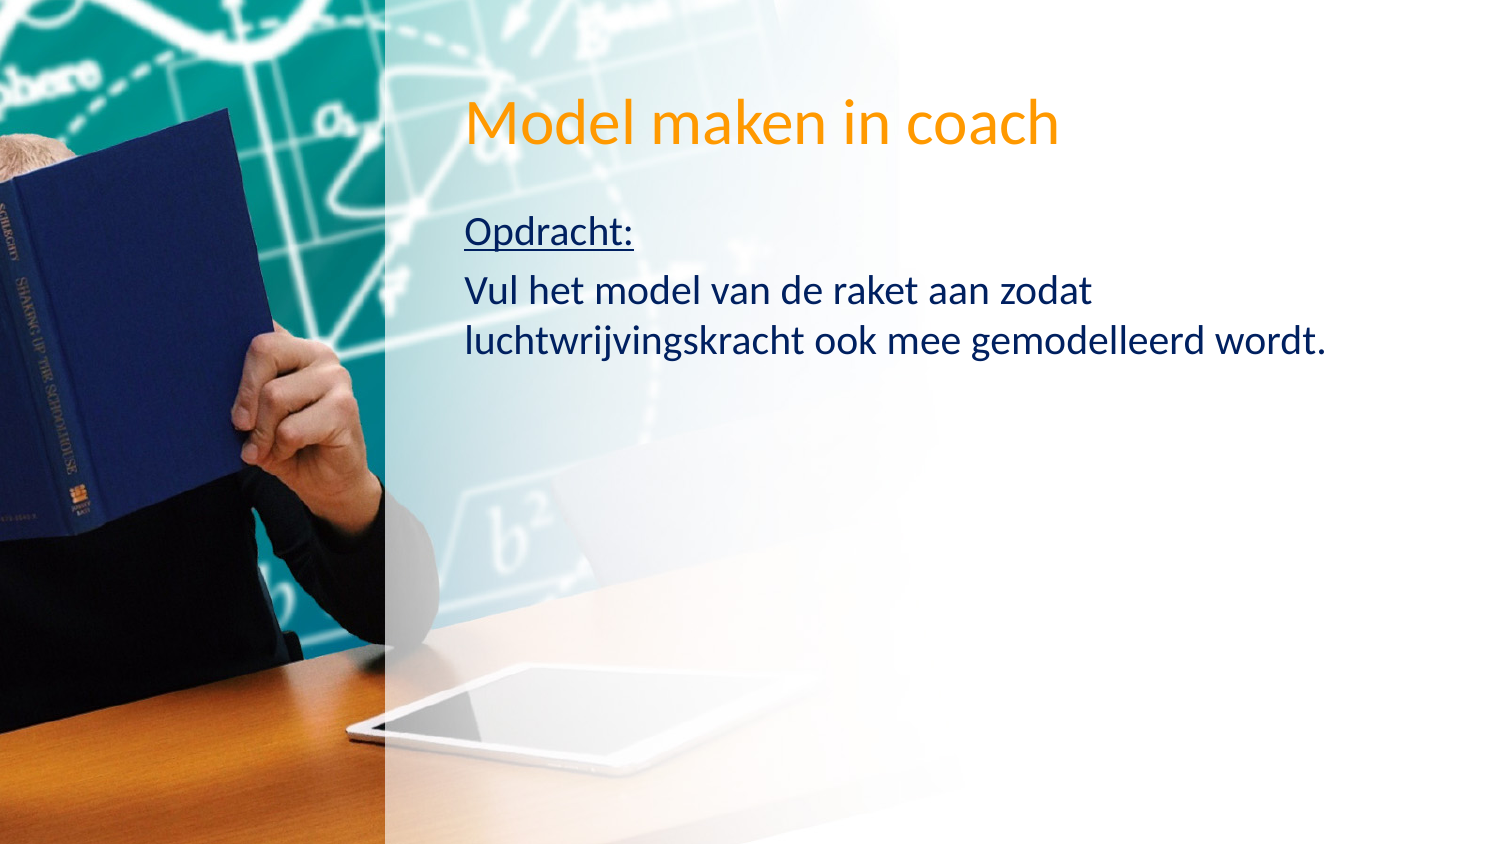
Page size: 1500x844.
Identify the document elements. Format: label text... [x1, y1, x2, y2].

list Opdracht: Vul het model van de raket aan zodat luchtwrijvingskracht ook mee gemodelleerd wordt. [449, 196, 1427, 773]
title Model maken in coach [449, 71, 1427, 166]
picture [0, 0, 1500, 844]
